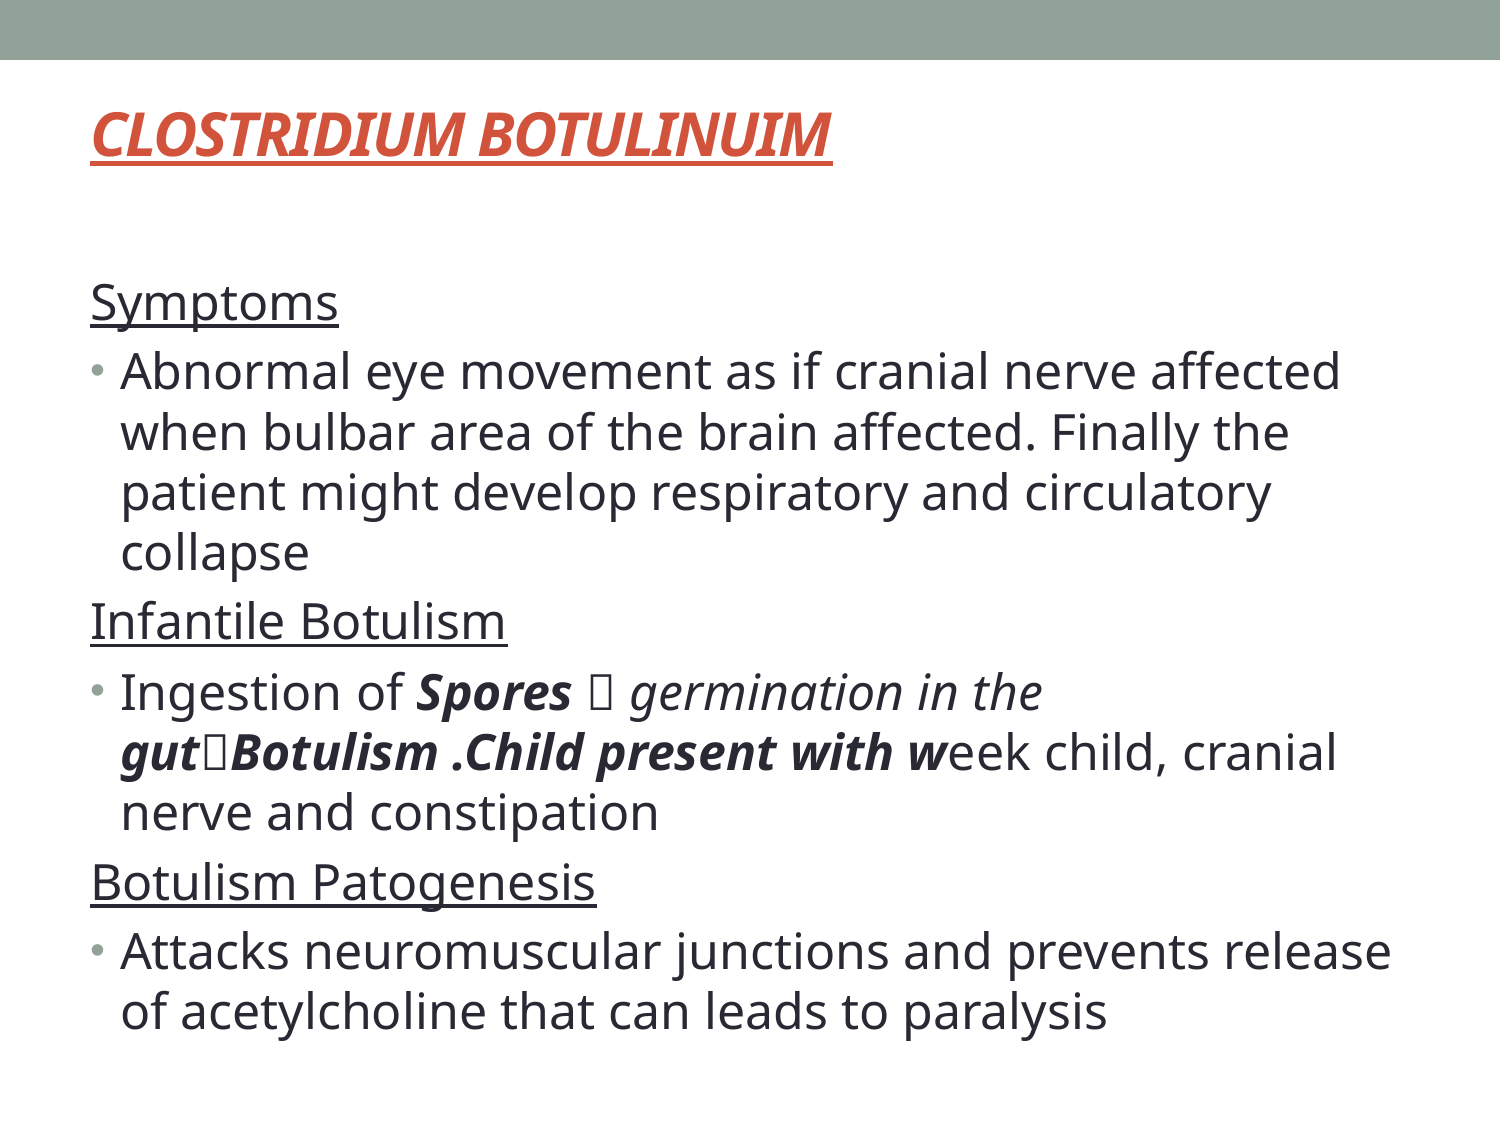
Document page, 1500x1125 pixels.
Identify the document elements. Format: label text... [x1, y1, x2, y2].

title CLOSTRIDIUM BOTULINUIM [75, 87, 1425, 250]
list Symptoms Abnormal eye movement as if cranial nerve affected when bulbar area of the brain affected. Finally the patient might develop respiratory and circulatory collapse Infantile Botulism Ingestion of Spores  germination in the gutBotulism .Child present with week child, cranial nerve and constipation Botulism Patogenesis Attacks neuromuscular junctions and prevents release of acetylcholine that can leads to paralysis [75, 262, 1425, 1063]
